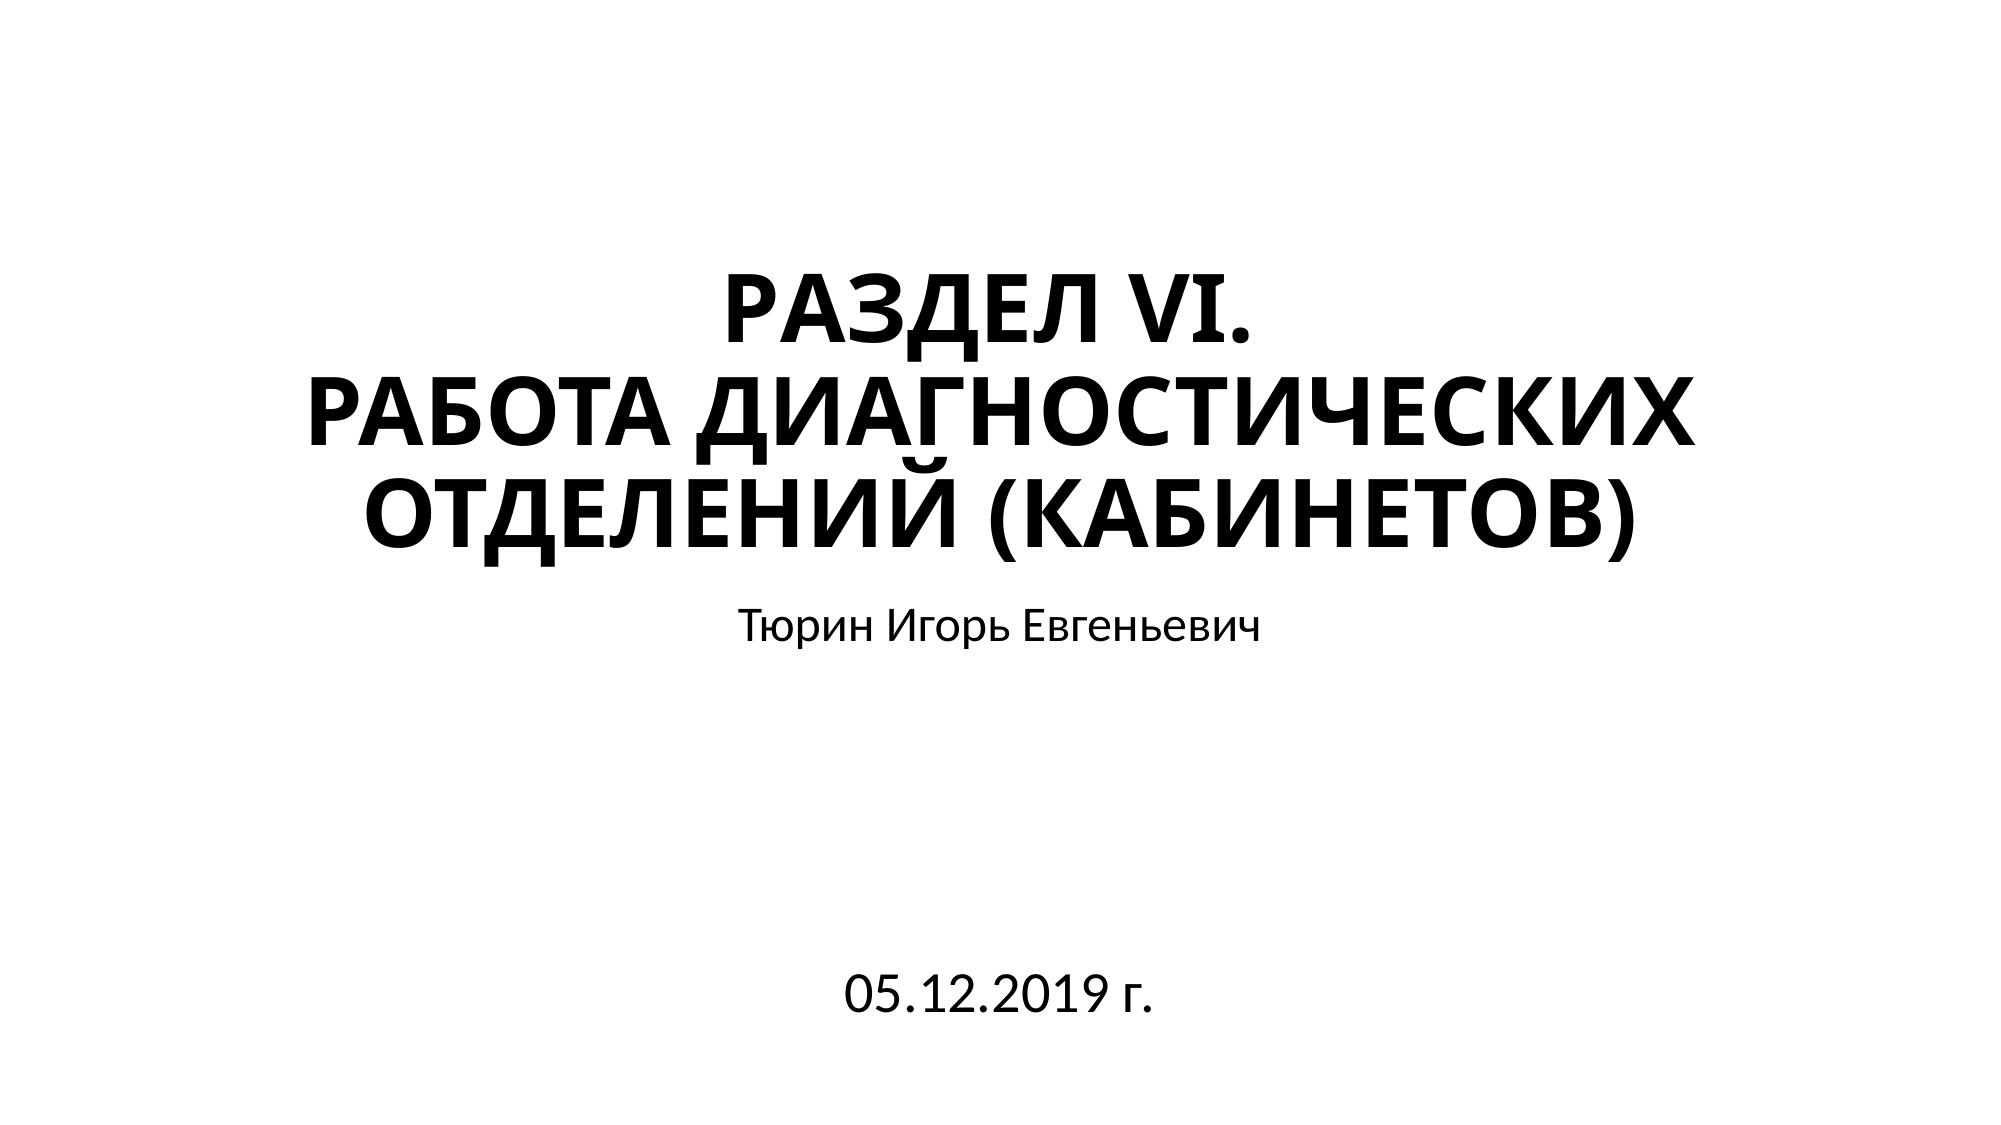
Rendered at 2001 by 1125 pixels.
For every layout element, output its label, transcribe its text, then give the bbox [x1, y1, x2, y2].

subtitle Тюрин Игорь Евгеньевич [249, 590, 1750, 863]
title РАЗДЕЛ VI. РАБОТА ДИАГНОСТИЧЕСКИХ ОТДЕЛЕНИЙ (КАБИНЕТОВ) [249, 184, 1750, 576]
text_box 05.12.2019 г. [829, 946, 1171, 1032]
